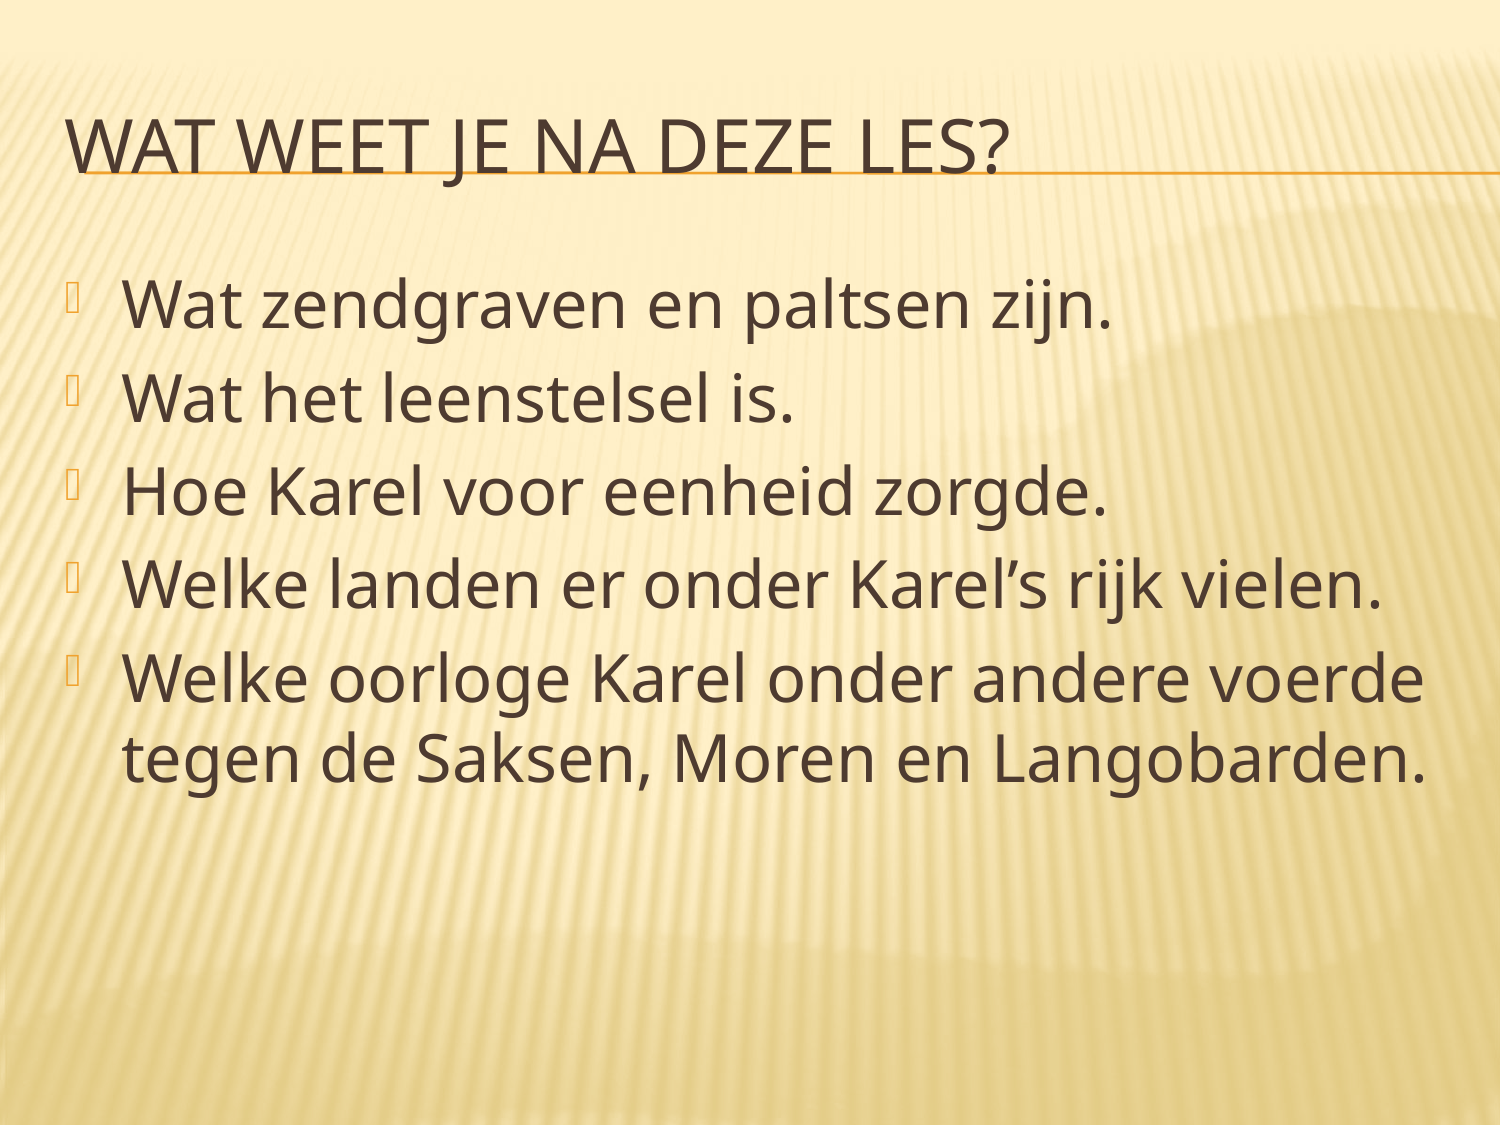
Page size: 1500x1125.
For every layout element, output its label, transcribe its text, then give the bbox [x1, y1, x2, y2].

list Wat zendgraven en paltsen zijn. Wat het leenstelsel is. Hoe Karel voor eenheid zorgde. Welke landen er onder Karel’s rijk vielen. Welke oorloge Karel onder andere voerde tegen de Saksen, Moren en Langobarden. [50, 254, 1475, 998]
title Wat weet je na deze les? [50, 75, 1475, 213]
